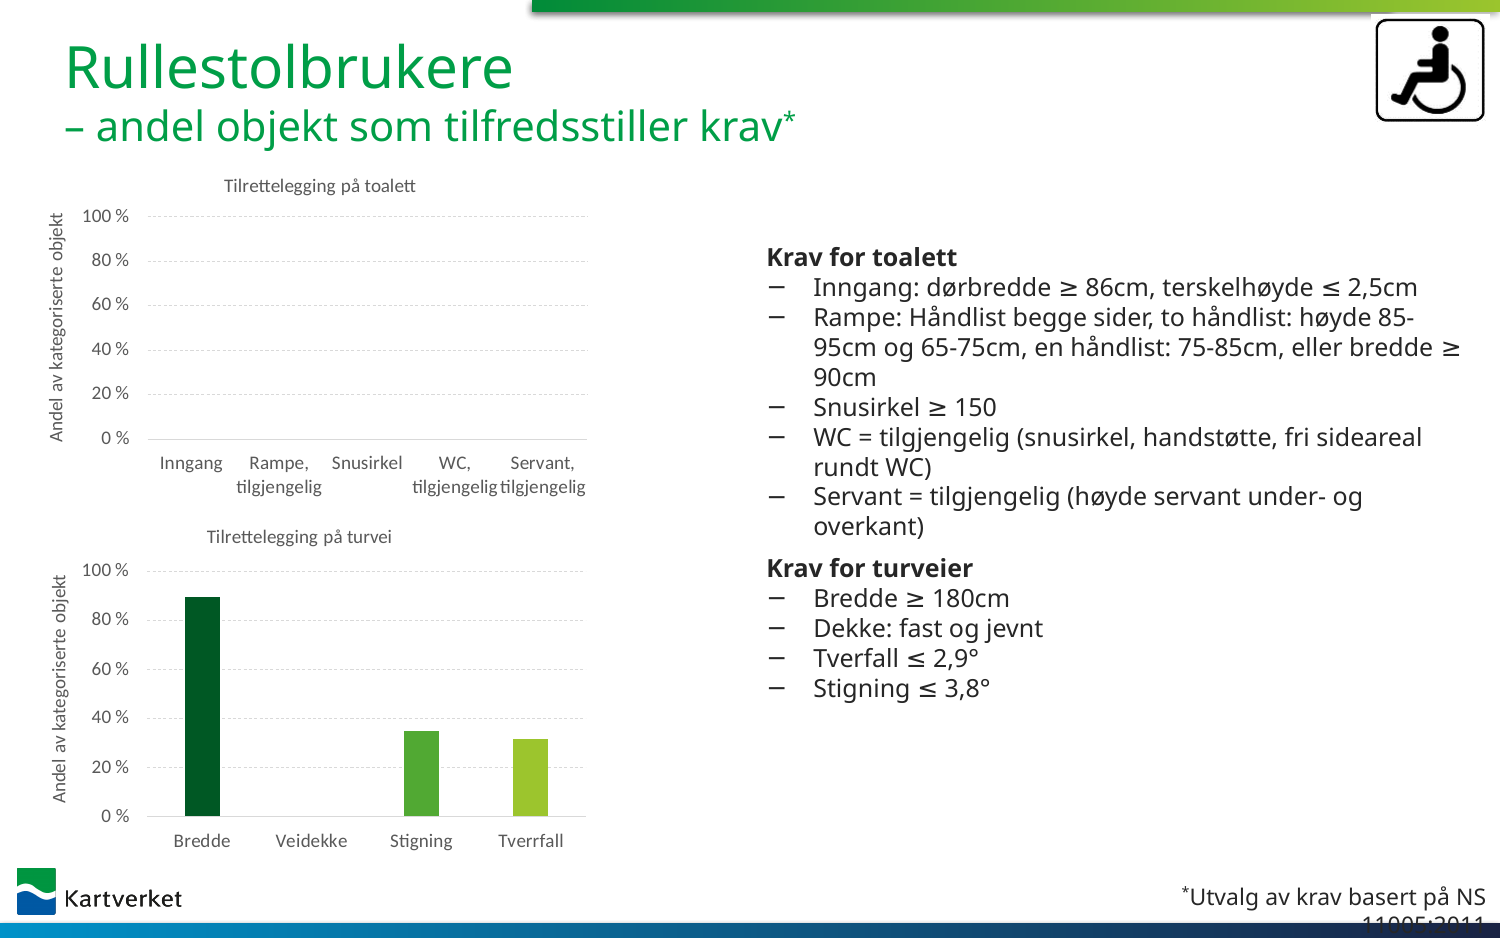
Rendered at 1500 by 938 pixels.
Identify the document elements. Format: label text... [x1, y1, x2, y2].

picture [41, 166, 598, 505]
text_box Krav for toalett Inngang: dørbredde ≥ 86cm, terskelhøyde ≤ 2,5cm Rampe: Håndlist begge sider, to håndlist: høyde 85-95cm og 65-75cm, en håndlist: 75-85cm, eller bredde ≥ 90cm Snusirkel ≥ 150 WC = tilgjengelig (snusirkel, handstøtte, fri sideareal rundt WC) Servant = tilgjengelig (høyde servant under- og overkant) [751, 234, 1483, 545]
picture [41, 520, 597, 859]
picture [1371, 13, 1491, 127]
text_box Krav for turveier Bredde ≥ 180cm Dekke: fast og jevnt Tverfall ≤ 2,9° Stigning ≤ 3,8° [751, 545, 1483, 710]
text_box Rullestolbrukere – andel objekt som tilfredsstiller krav* [49, 14, 1431, 158]
text_box *Utvalg av krav basert på NS 11005:2011 [1068, 873, 1500, 938]
